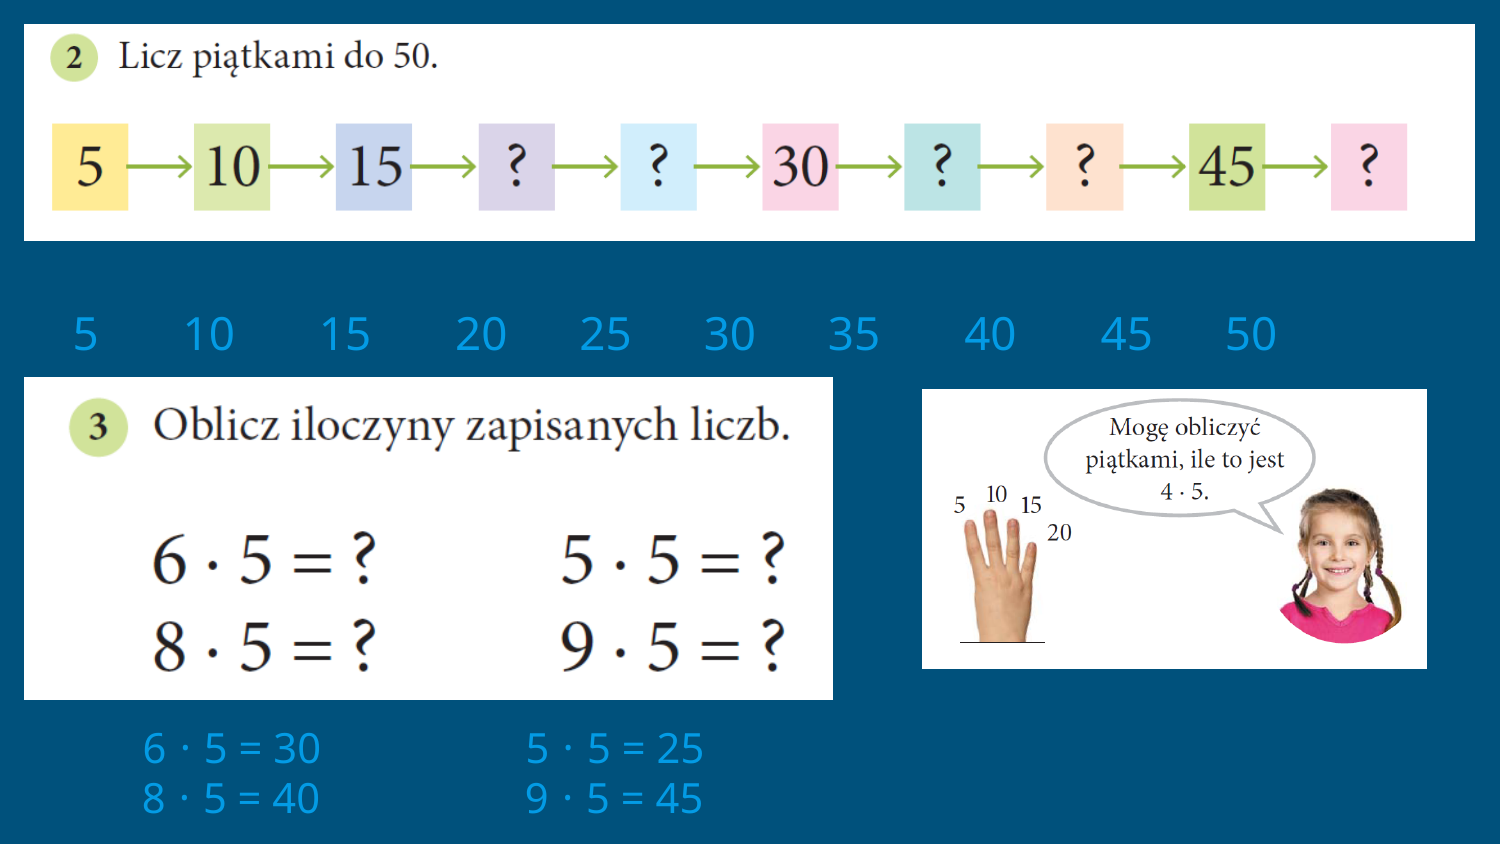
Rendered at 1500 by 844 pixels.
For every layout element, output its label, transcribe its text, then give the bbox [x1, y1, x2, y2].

picture [25, 378, 832, 699]
picture [923, 390, 1426, 668]
text_box 6 𑁦 5 = 30 5 𑁦 5 = 25 8 𑁦 5 = 40 9 𑁦 5 = 45 [40, 706, 833, 827]
picture [25, 25, 1474, 240]
text_box 5 10 15 20 25 30 35 40 45 50 [33, 289, 1460, 384]
